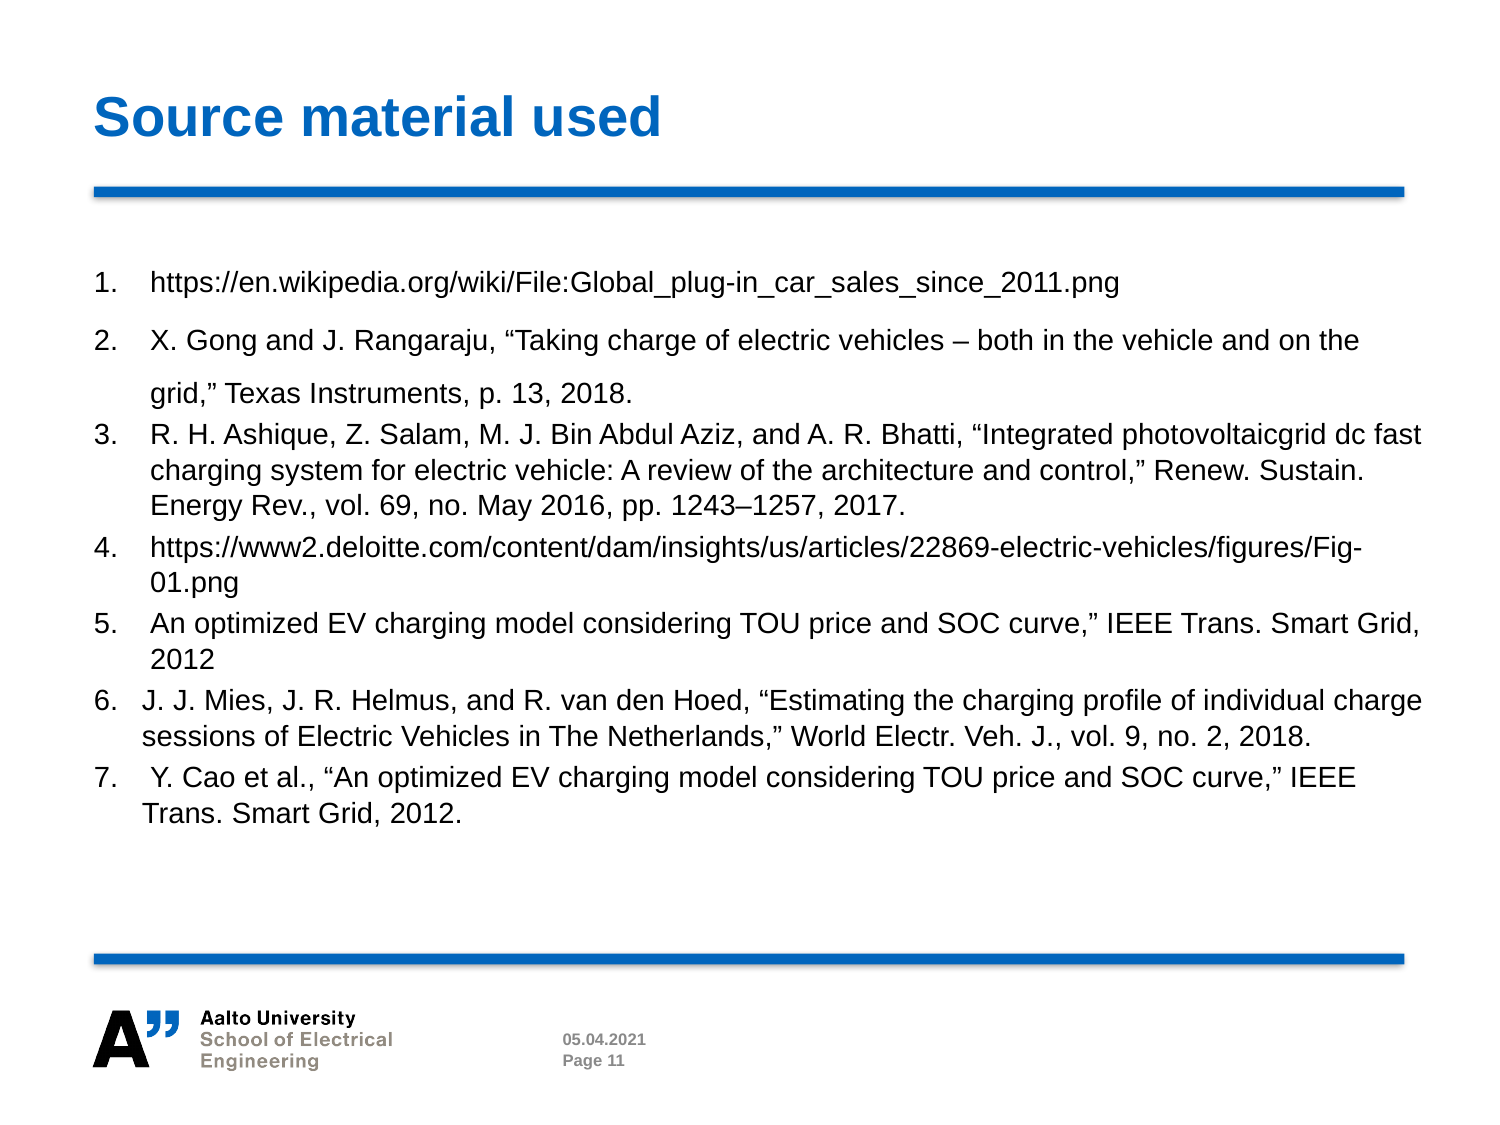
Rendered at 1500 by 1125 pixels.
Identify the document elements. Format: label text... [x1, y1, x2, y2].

list https://en.wikipedia.org/wiki/File:Global_plug-in_car_sales_since_2011.png X. Gong and J. Rangaraju, “Taking charge of electric vehicles – both in the vehicle and on the grid,” Texas Instruments, p. 13, 2018. R. H. Ashique, Z. Salam, M. J. Bin Abdul Aziz, and A. R. Bhatti, “Integrated photovoltaicgrid dc fast charging system for electric vehicle: A review of the architecture and control,” Renew. Sustain. Energy Rev., vol. 69, no. May 2016, pp. 1243–1257, 2017. https://www2.deloitte.com/content/dam/insights/us/articles/22869-electric-vehicles/figures/Fig-01.png An optimized EV charging model considering TOU price and SOC curve,” IEEE Trans. Smart Grid, 2012 J. J. Mies, J. R. Helmus, and R. van den Hoed, “Estimating the charging profile of individual charge sessions of Electric Vehicles in The Netherlands,” World Electr. Veh. J., vol. 9, no. 2, 2018. Y. Cao et al., “An optimized EV charging model considering TOU price and SOC curve,” IEEE Trans. Smart Grid, 2012. [93, 245, 1429, 925]
title Source material used [93, 80, 1369, 228]
picture [35, 953, 449, 1125]
slide_number Page 11 [562, 1050, 816, 1071]
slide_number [562, 1029, 816, 1050]
